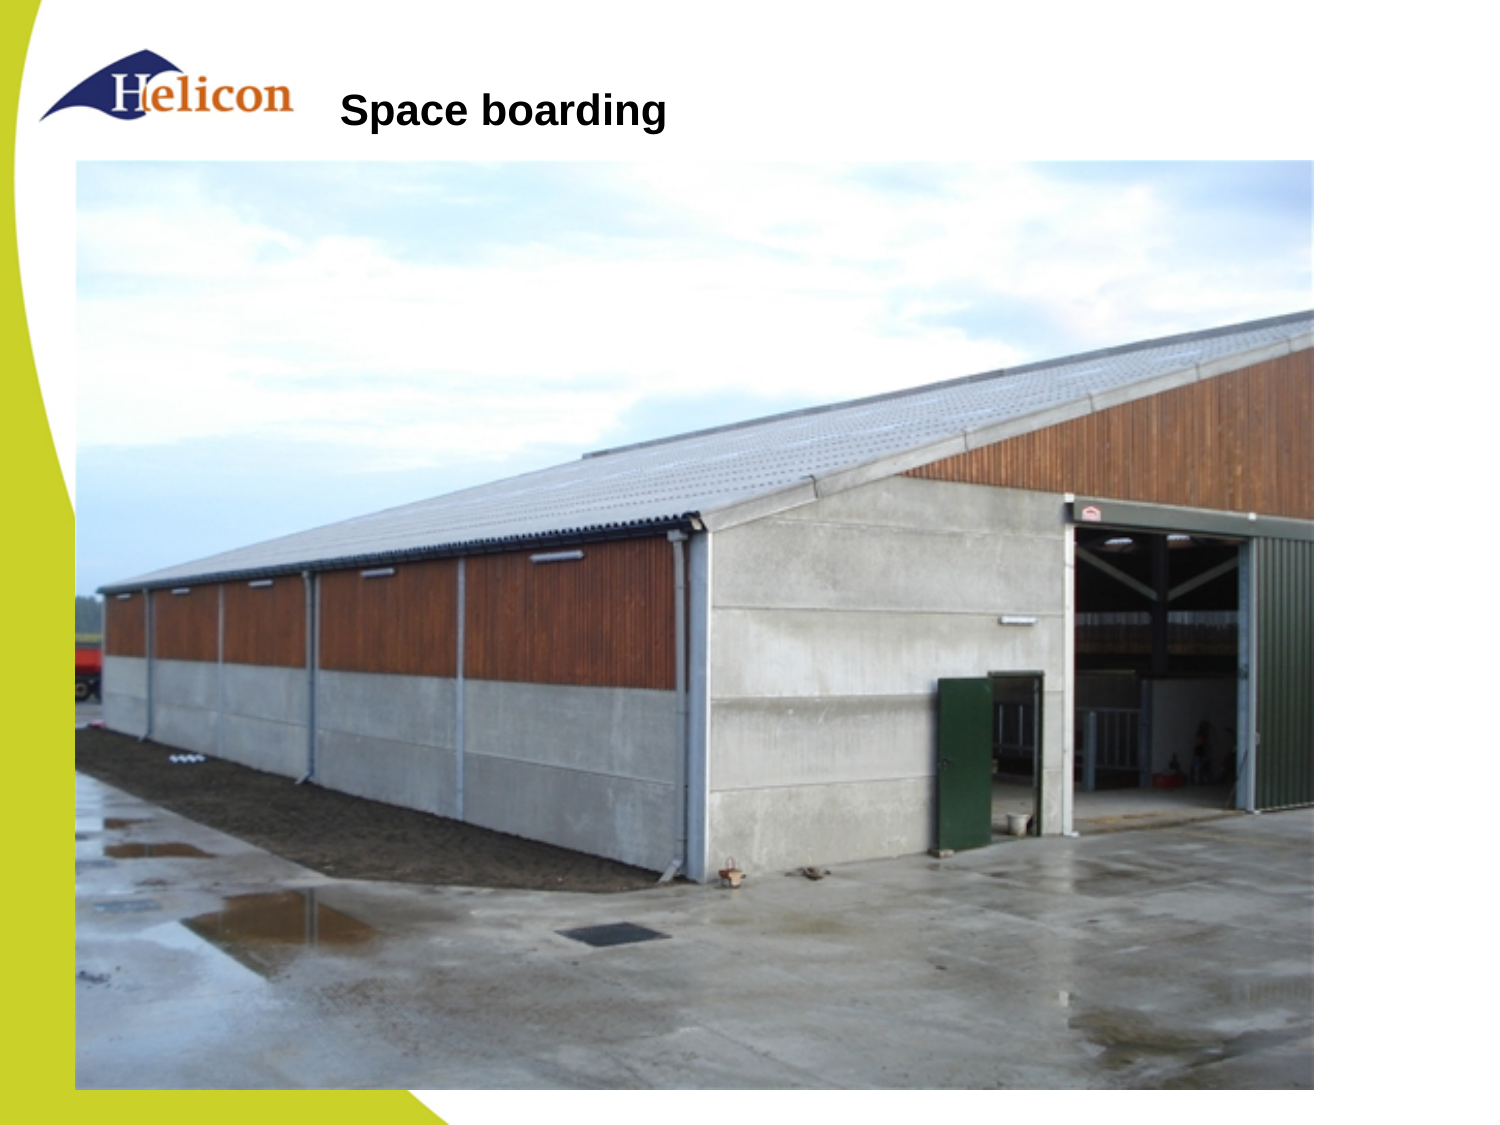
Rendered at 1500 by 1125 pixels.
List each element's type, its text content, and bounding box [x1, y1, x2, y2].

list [75, 160, 1314, 1090]
title Space boarding [324, 54, 1415, 161]
picture [0, 0, 1500, 1125]
